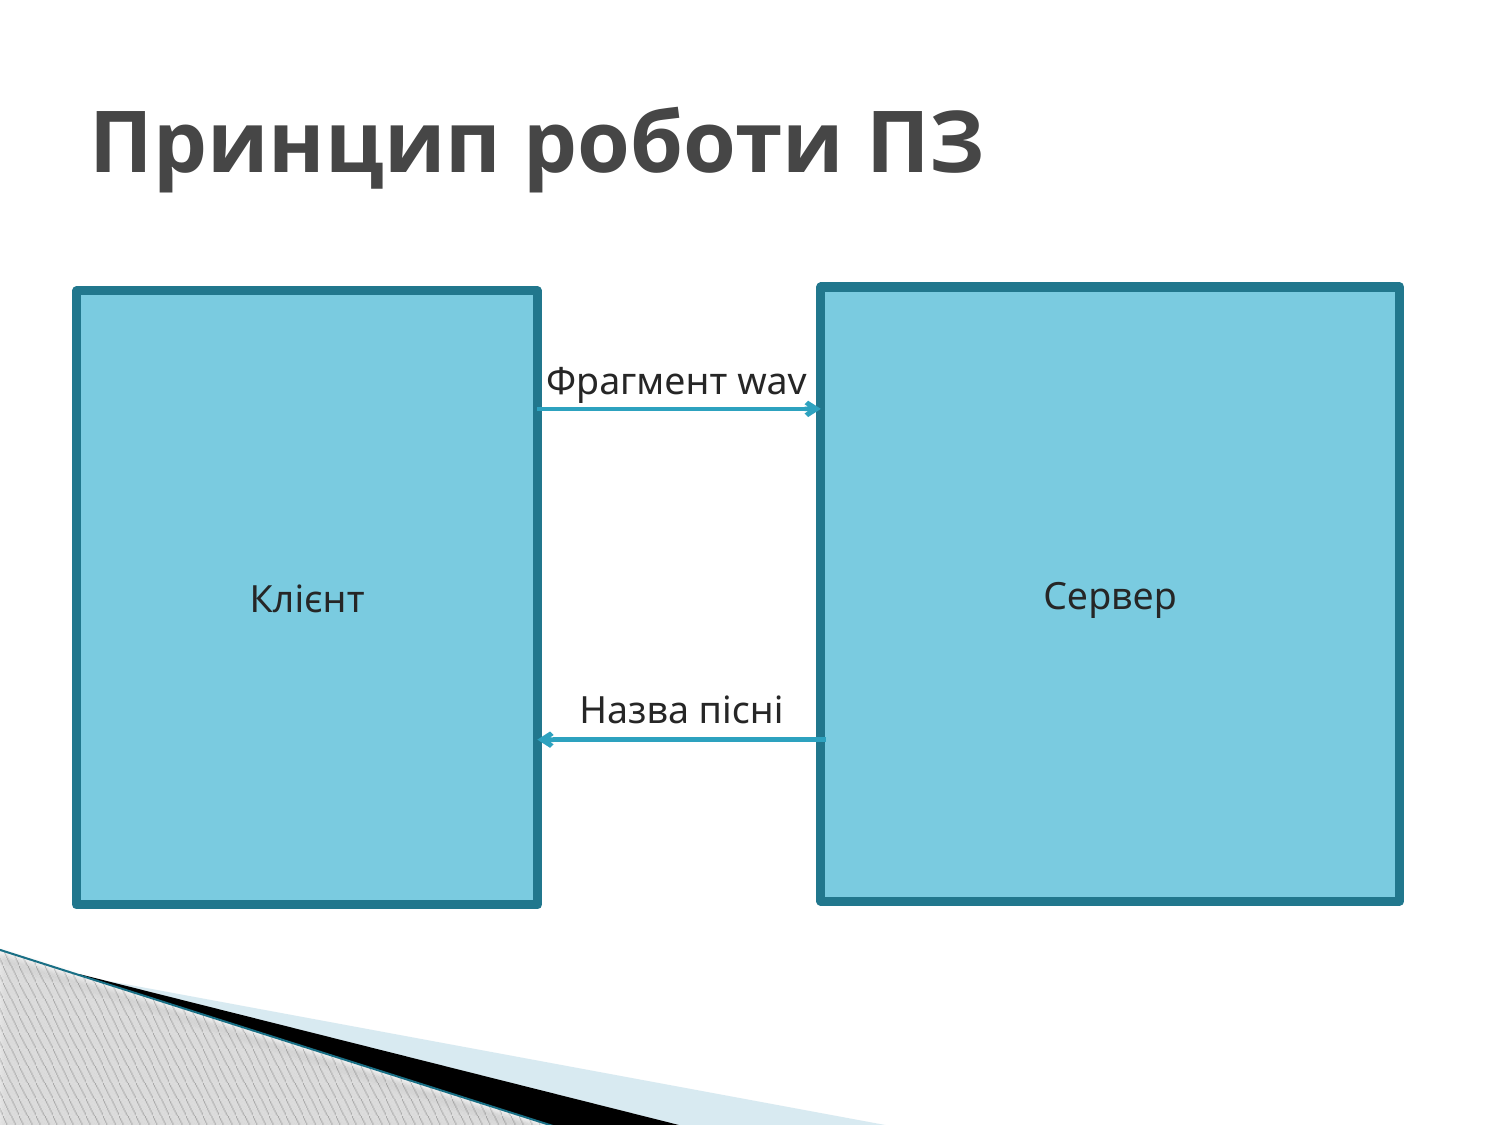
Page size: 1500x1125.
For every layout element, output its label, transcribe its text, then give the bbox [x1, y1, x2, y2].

text_box Назва пісні [564, 679, 799, 739]
title Принцип роботи ПЗ [75, 45, 1425, 233]
text_box Фрагмент wav [531, 349, 822, 410]
text_box Клієнт [72, 286, 542, 909]
text_box Сервер [816, 282, 1404, 906]
